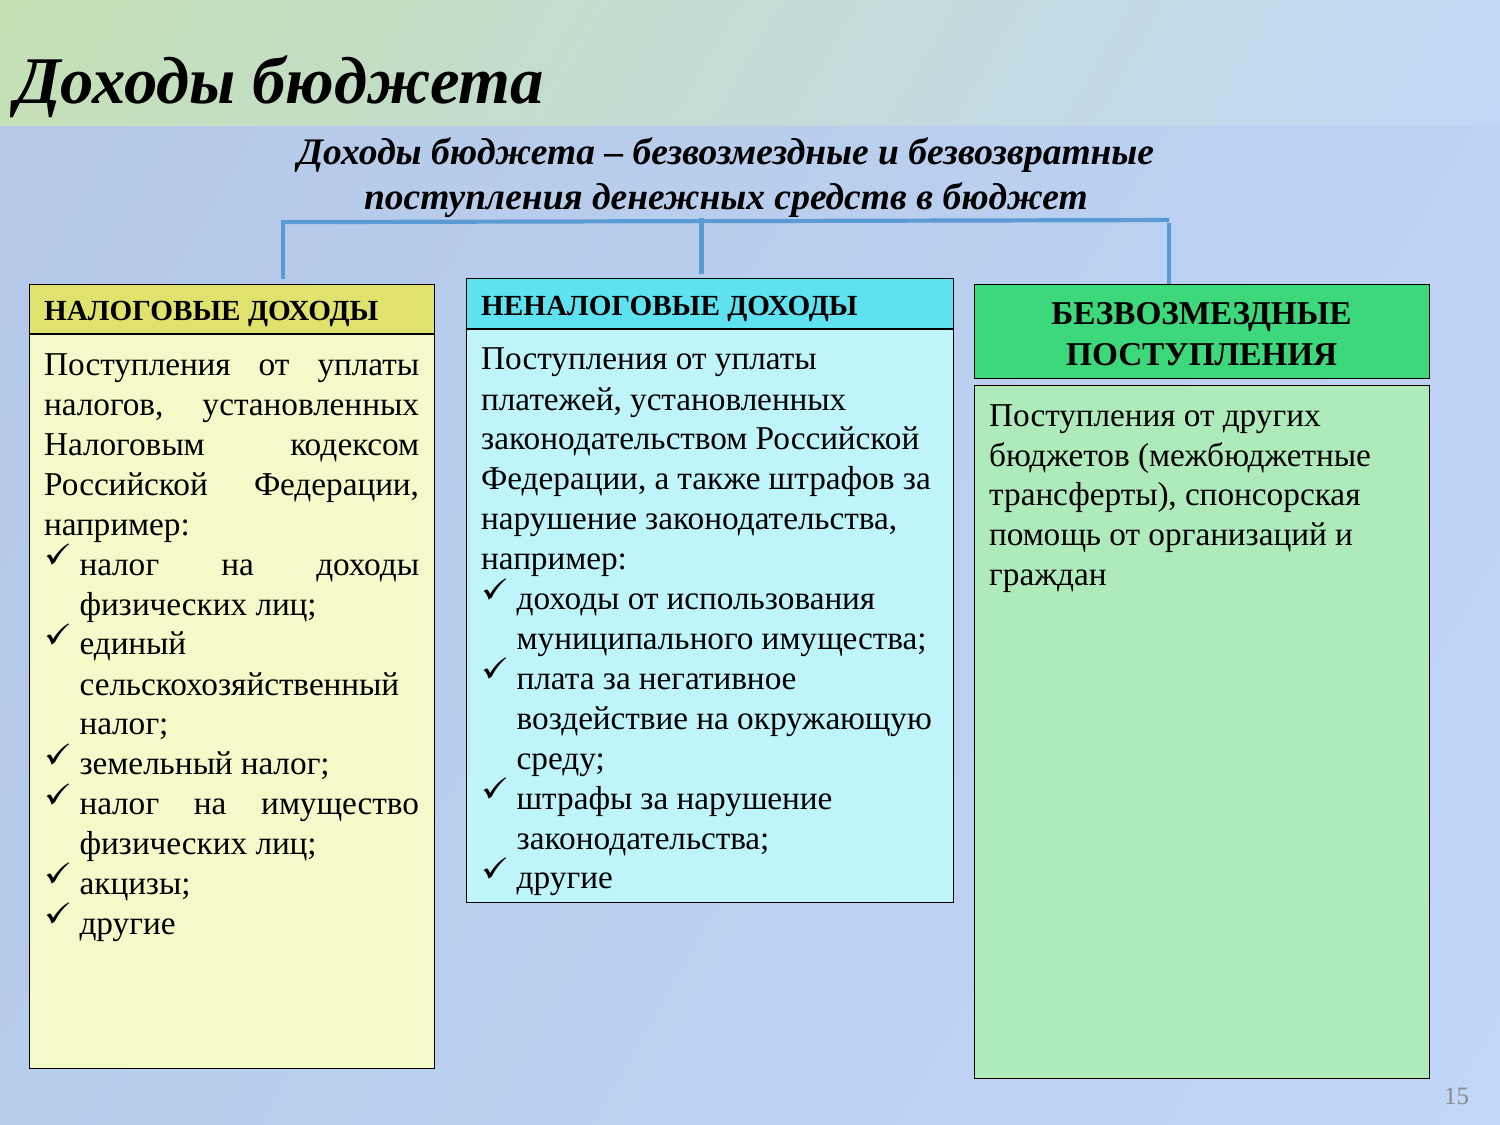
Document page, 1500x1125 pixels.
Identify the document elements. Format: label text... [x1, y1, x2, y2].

title Доходы бюджета [0, 0, 1500, 126]
text_box Поступления от других бюджетов (межбюджетные трансферты), спонсорская помощь от организаций и граждан [974, 385, 1430, 1079]
text_box Доходы бюджета – безвозмездные и безвозвратные поступления денежных средств в бюджет [277, 119, 1176, 224]
text_box БЕЗВОЗМЕЗДНЫЕ ПОСТУПЛЕНИЯ [974, 284, 1430, 379]
text_box Поступления от уплаты платежей, установленных законодательством Российской Федерации, а также штрафов за нарушение законодательства, например: доходы от использования муниципального имущества; плата за негативное воздействие на окружающую среду; штрафы за нарушение законодательства; другие [466, 329, 954, 903]
text_box НАЛОГОВЫЕ ДОХОДЫ [29, 284, 435, 334]
slide_number 15 [1423, 1065, 1485, 1125]
text_box НЕНАЛОГОВЫЕ ДОХОДЫ [466, 278, 954, 329]
text_box Поступления от уплаты налогов, установленных Налоговым кодексом Российской Федерации, например: налог на доходы физических лиц; единый сельскохозяйственный налог; земельный налог; налог на имущество физических лиц; акцизы; другие [29, 334, 435, 1069]
